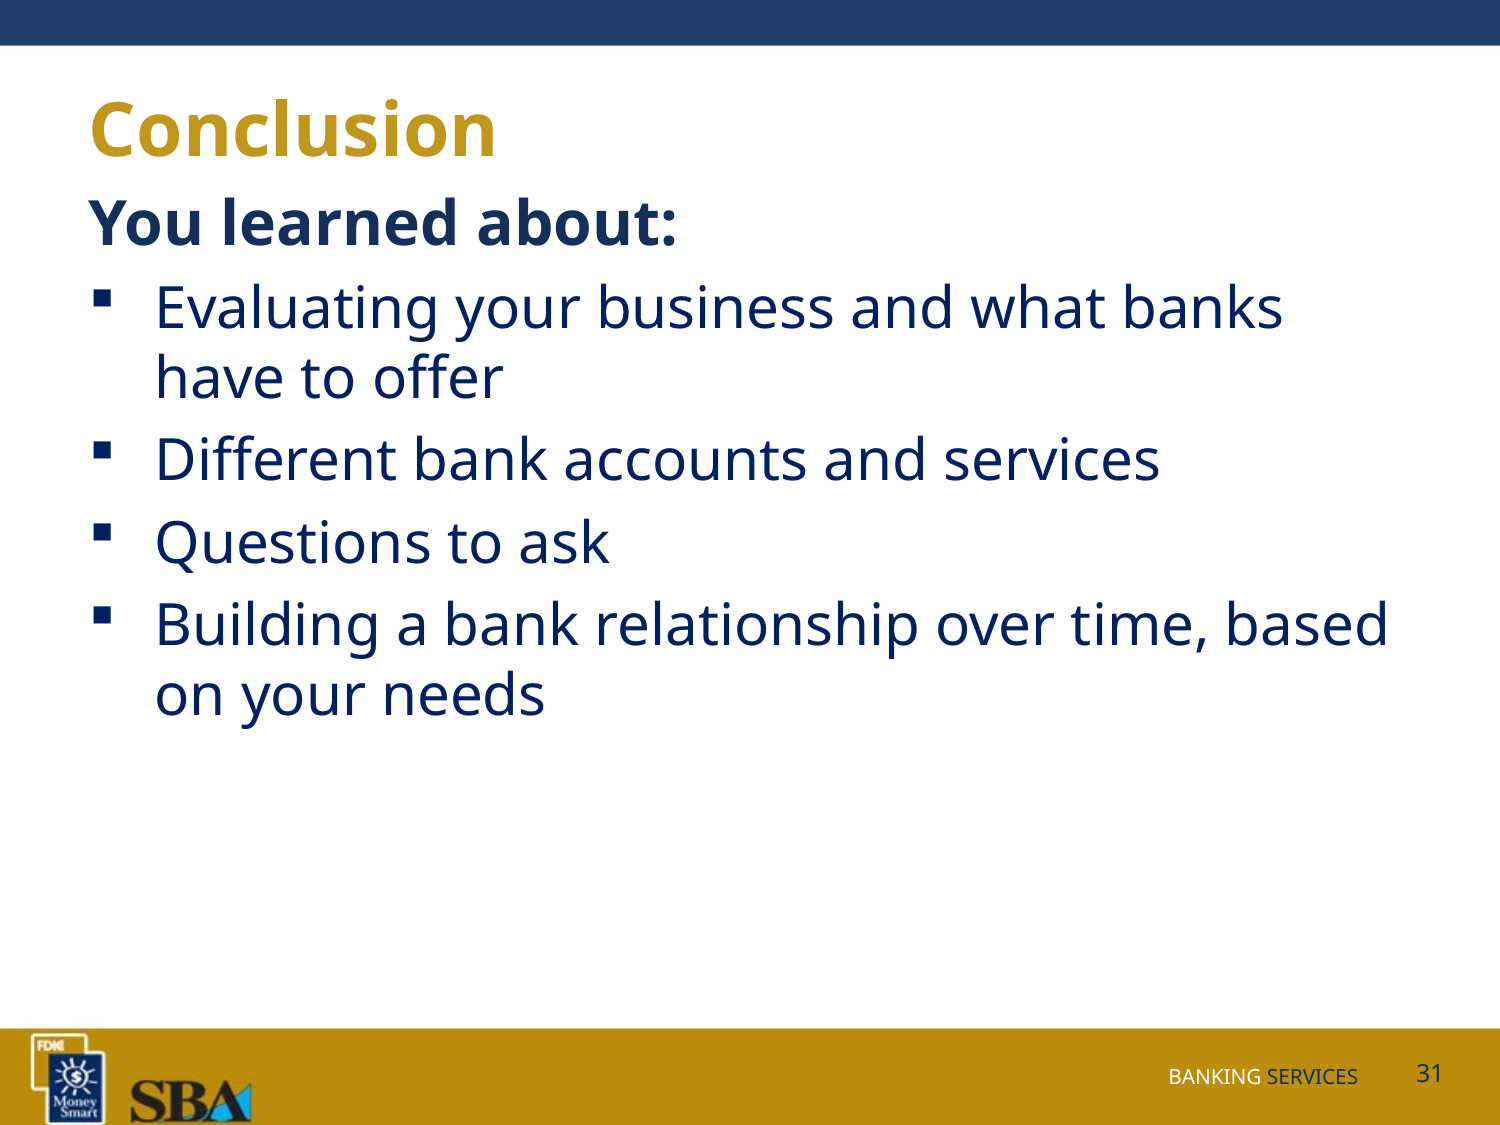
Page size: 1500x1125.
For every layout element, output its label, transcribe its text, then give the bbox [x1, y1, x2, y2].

list You learned about: Evaluating your business and what banks have to offer Different bank accounts and services Questions to ask Building a bank relationship over time, based on your needs [88, 182, 1426, 884]
picture [0, 0, 1500, 1125]
title Conclusion [88, 80, 1440, 182]
